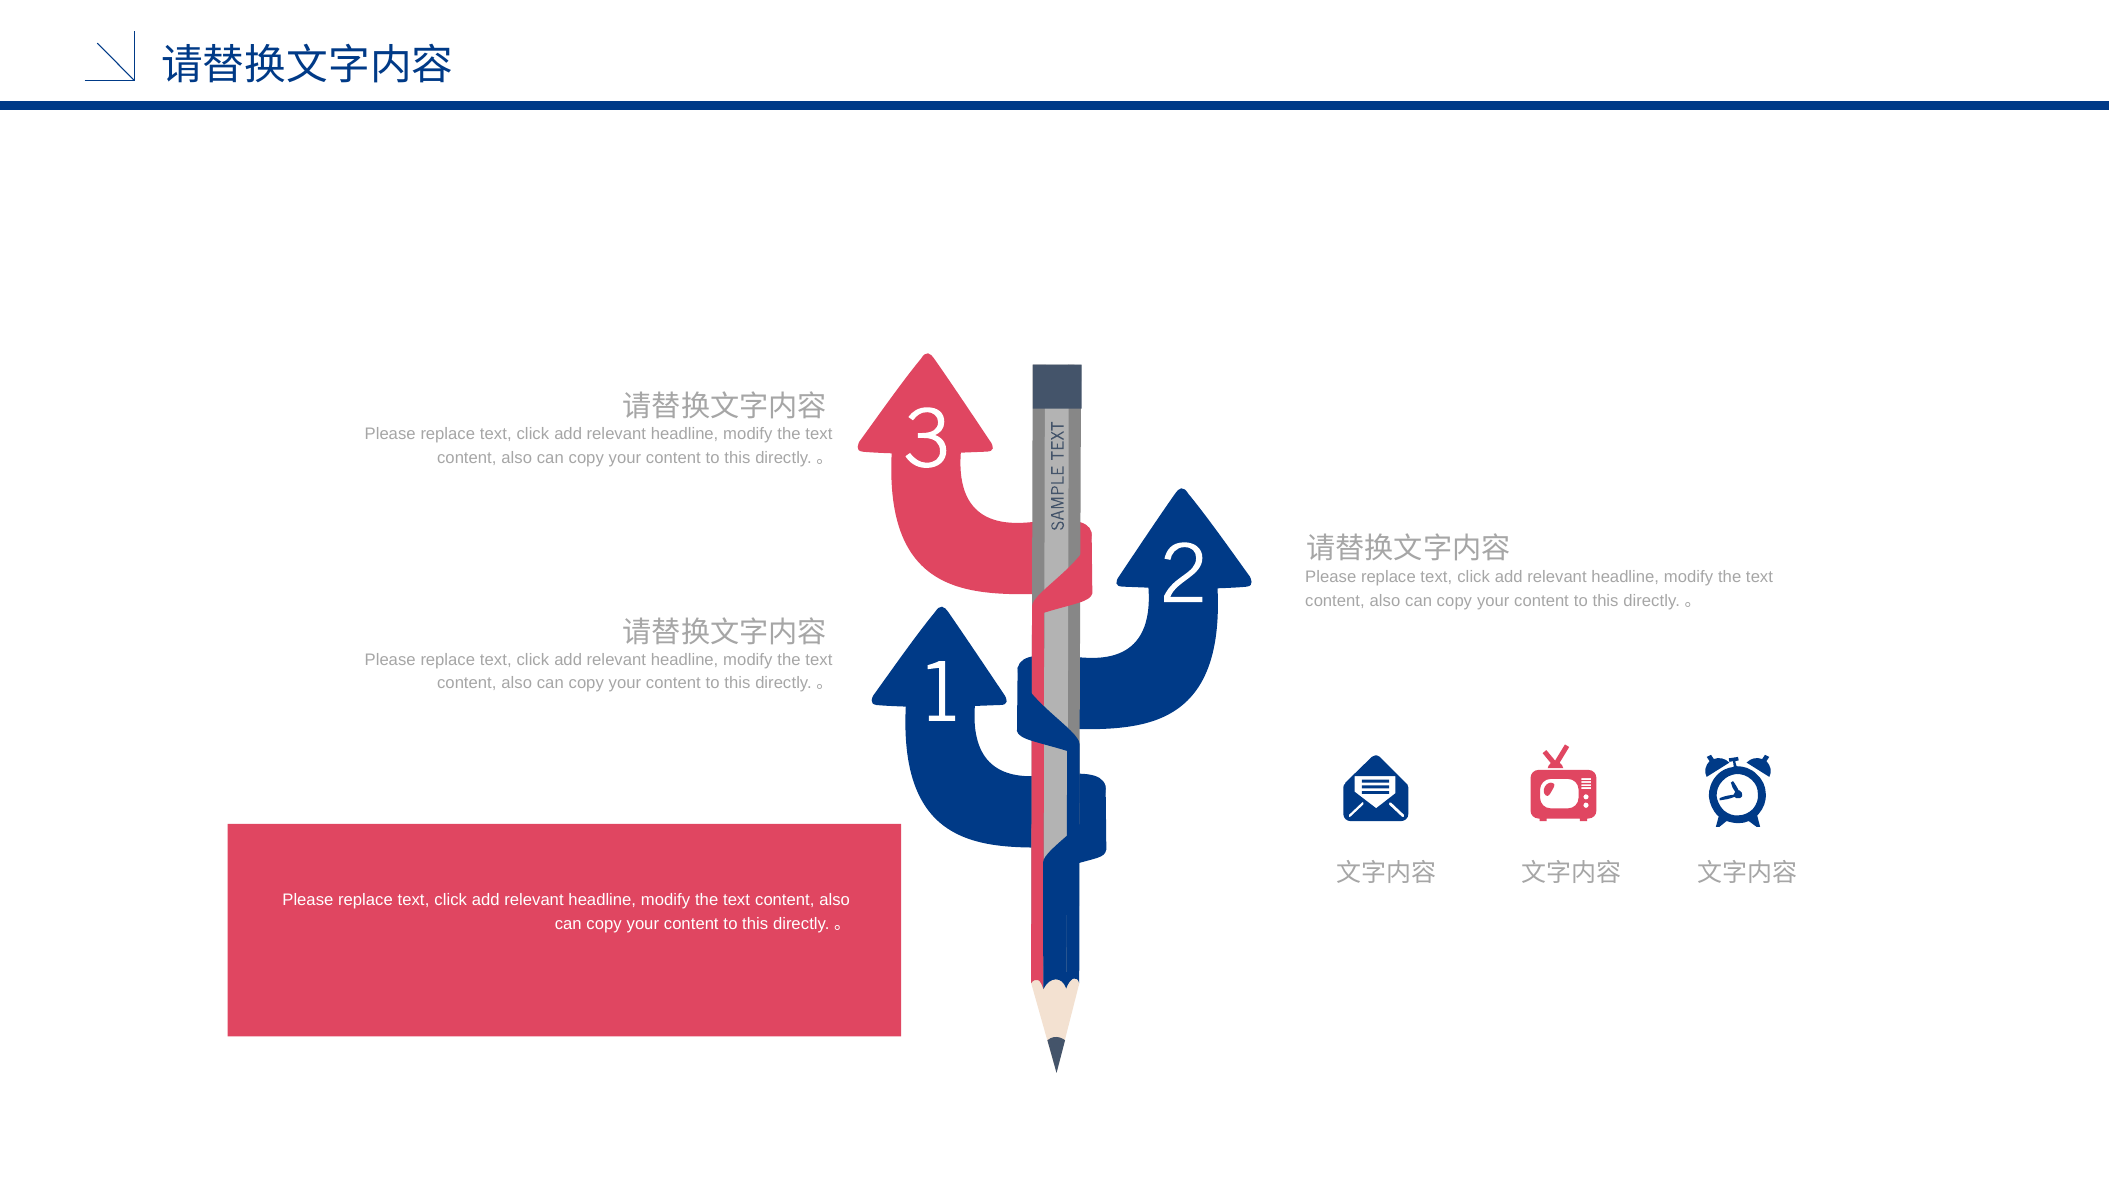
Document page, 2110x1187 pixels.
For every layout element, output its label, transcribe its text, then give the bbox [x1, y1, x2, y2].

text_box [227, 823, 902, 1037]
text_box 文字内容 [1678, 842, 1816, 894]
text_box [1746, 754, 1771, 777]
text_box 请替换文字内容 [145, 22, 500, 94]
text_box [1343, 755, 1409, 822]
text_box [1705, 754, 1766, 827]
text_box 文字内容 [1317, 842, 1455, 894]
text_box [1290, 514, 1816, 617]
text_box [323, 598, 848, 699]
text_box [854, 350, 1255, 1073]
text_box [323, 372, 848, 474]
text_box 文字内容 [1503, 842, 1640, 894]
text_box [1530, 744, 1597, 822]
